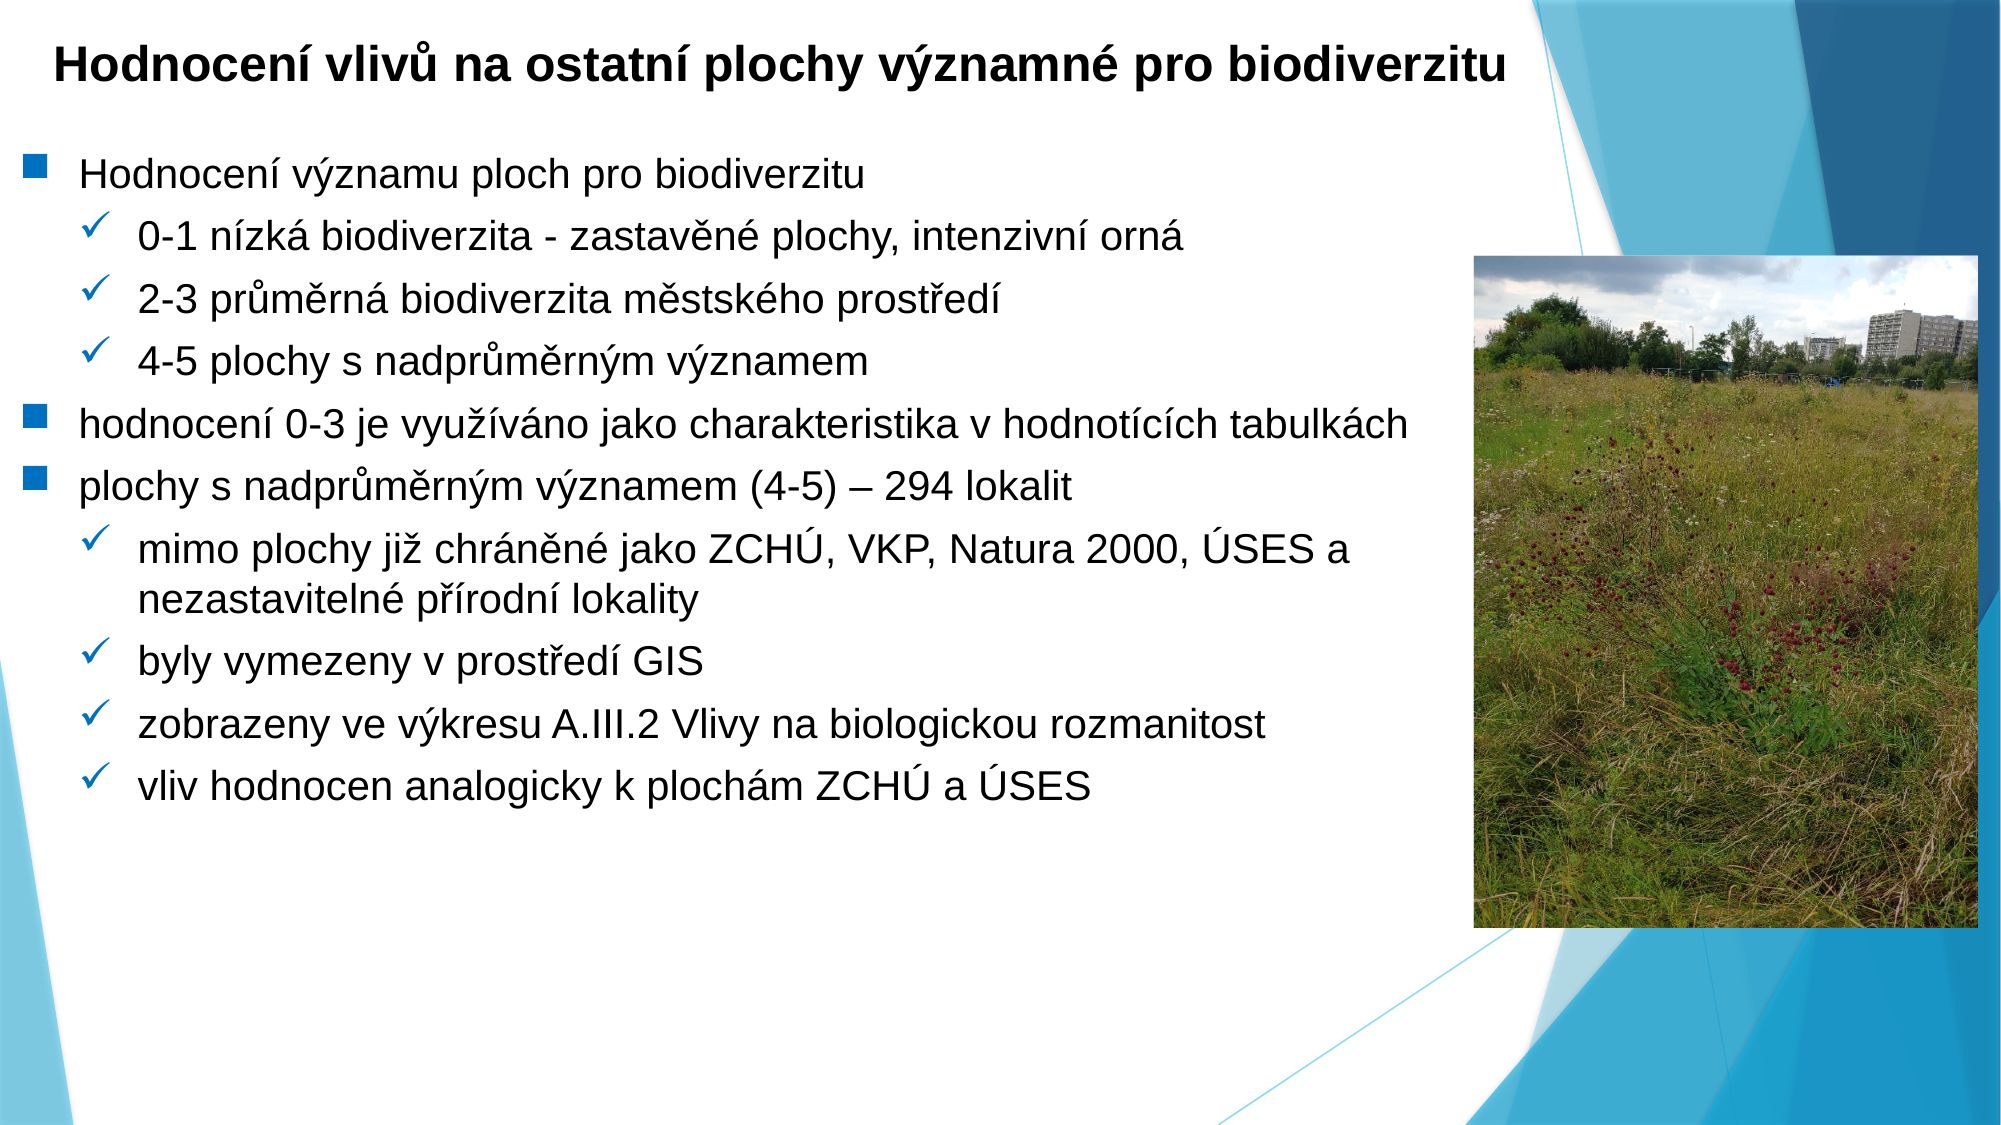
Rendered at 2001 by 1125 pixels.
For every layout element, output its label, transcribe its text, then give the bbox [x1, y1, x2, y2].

picture [1388, 256, 2000, 927]
text_box Hodnocení vlivů na ostatní plochy významné pro biodiverzitu [8, 30, 1556, 114]
text_box Hodnocení významu ploch pro biodiverzitu 0-1 nízká biodiverzita - zastavěné plochy, intenzivní orná 2-3 průměrná biodiverzita městského prostředí 4-5 plochy s nadprůměrným významem hodnocení 0-3 je využíváno jako charakteristika v hodnotících tabulkách plochy s nadprůměrným významem (4-5) – 294 lokalit mimo plochy již chráněné jako ZCHÚ, VKP, Natura 2000, ÚSES a nezastavitelné přírodní lokality byly vymezeny v prostředí GIS zobrazeny ve výkresu A.III.2 Vlivy na biologickou rozmanitost vliv hodnocen analogicky k plochám ZCHÚ a ÚSES [19, 141, 1437, 1125]
